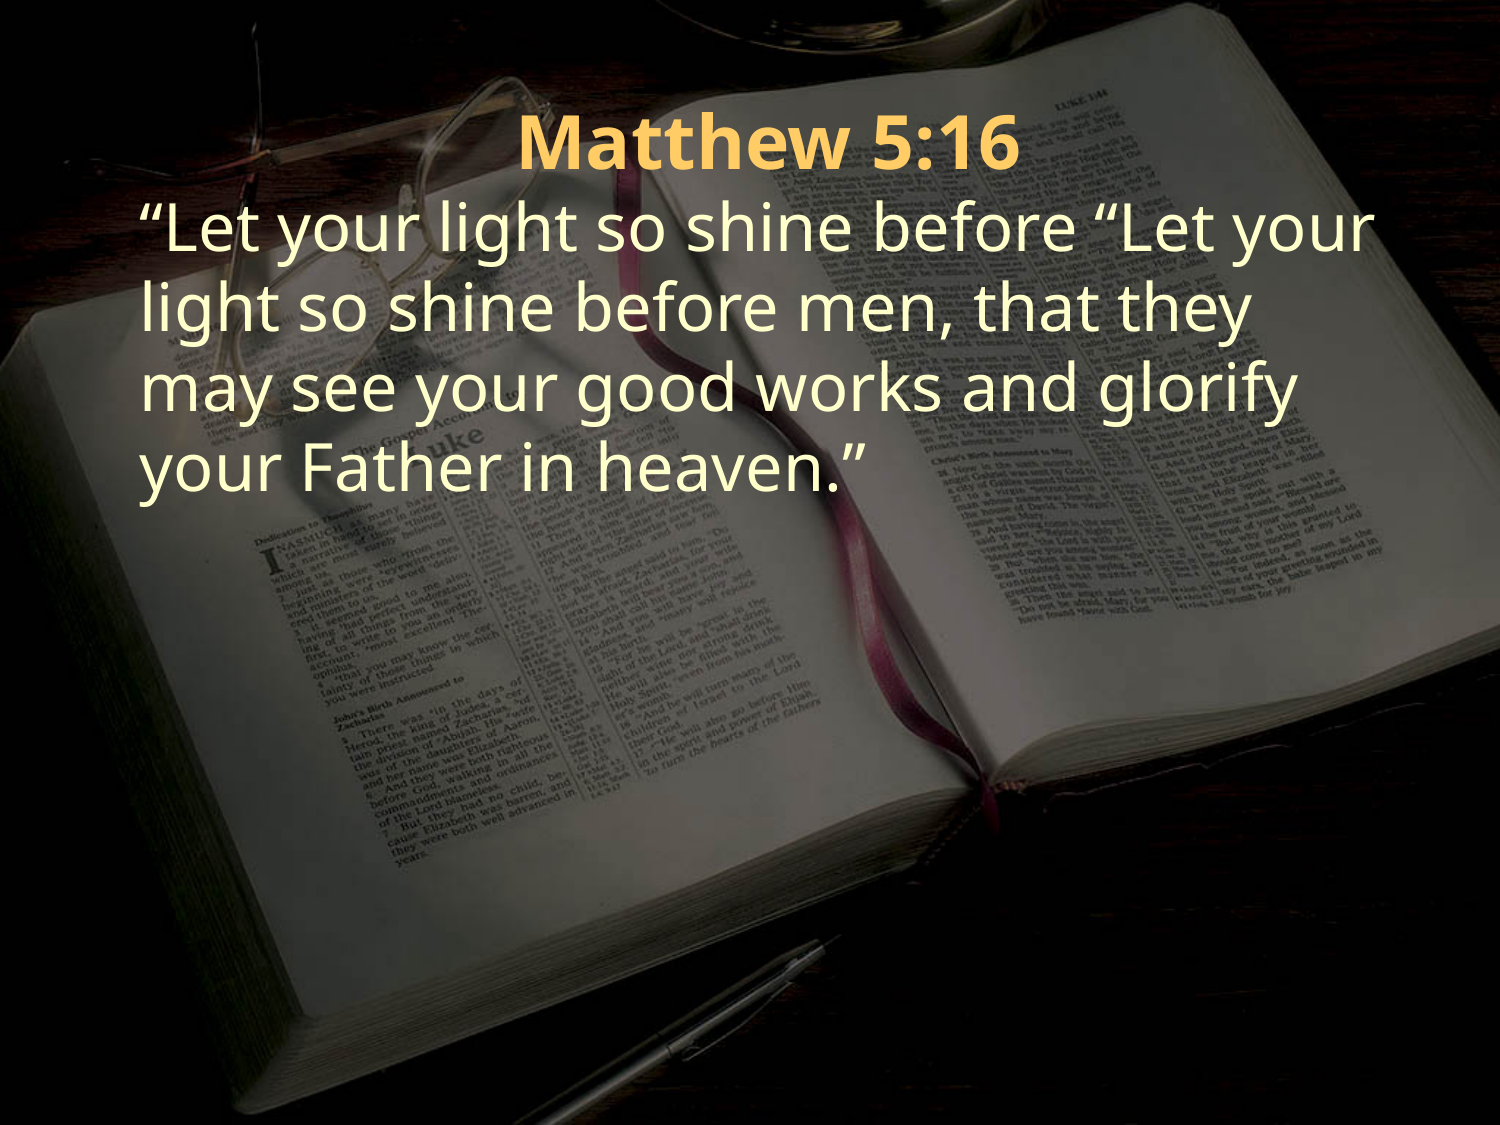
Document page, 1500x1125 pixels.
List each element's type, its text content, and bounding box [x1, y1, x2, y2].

picture [0, 0, 1500, 1125]
text_box Matthew 5:16 “Let your light so shine before “Let your light so shine before men, that they may see your good works and glorify your Father in heaven.” [124, 87, 1413, 513]
